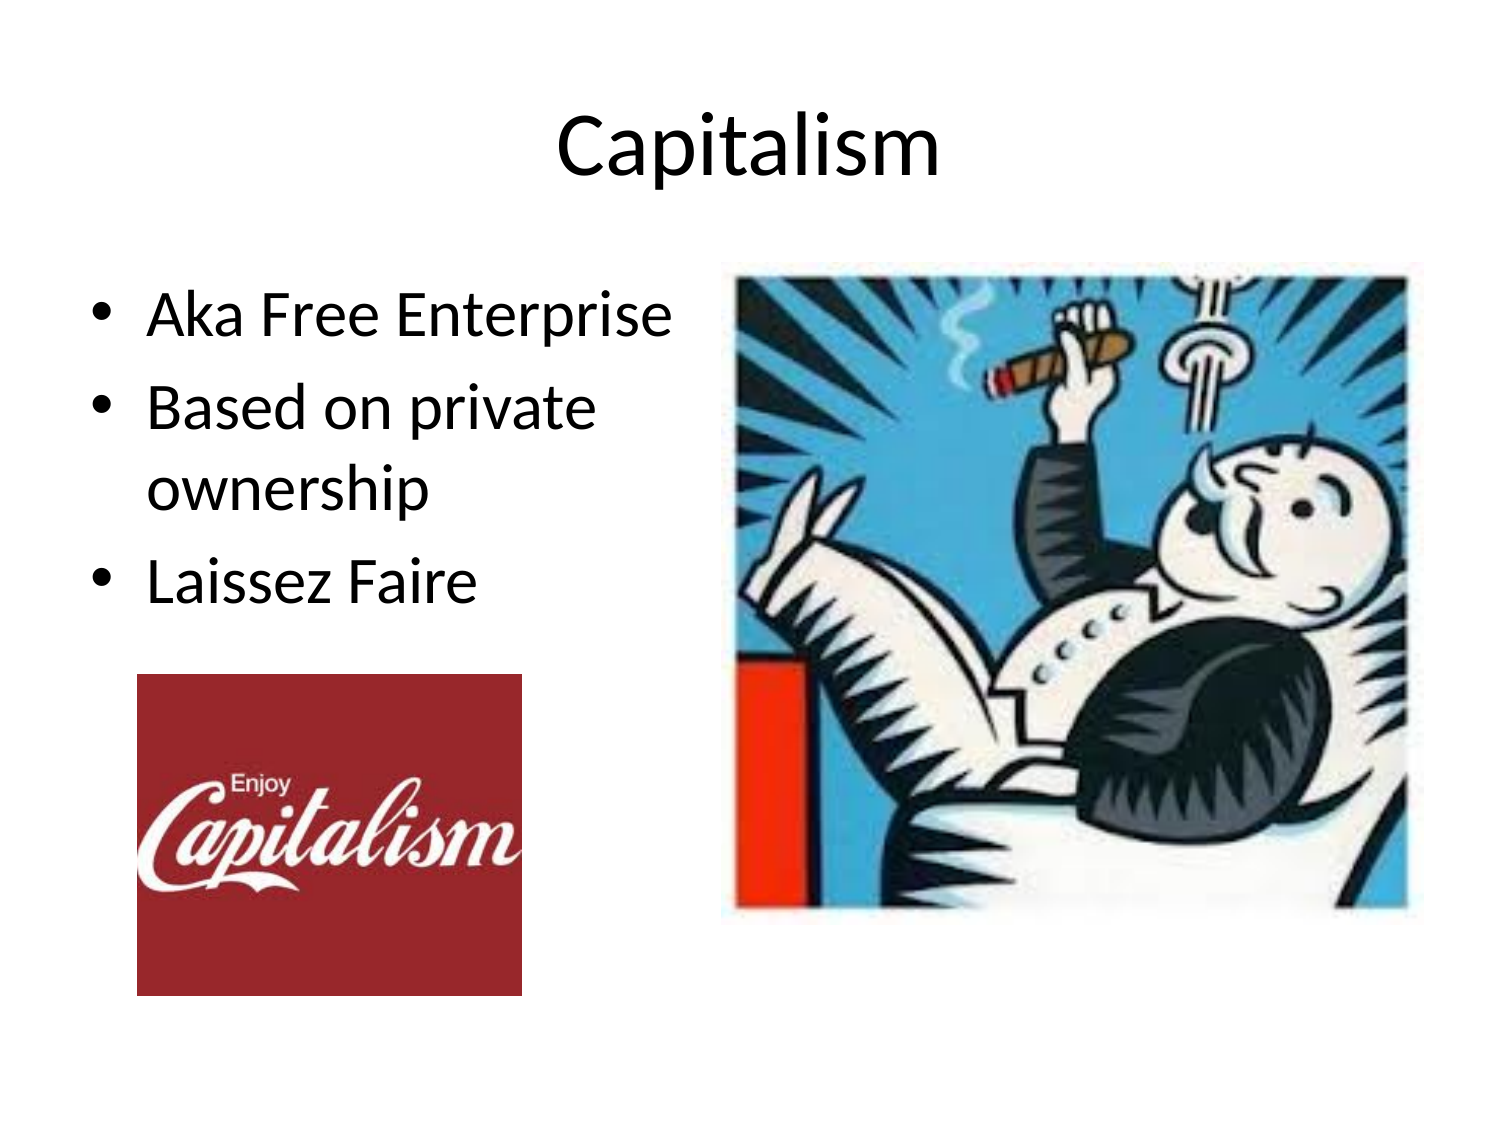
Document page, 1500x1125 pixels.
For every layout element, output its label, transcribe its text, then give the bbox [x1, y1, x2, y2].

picture [137, 674, 523, 996]
title Capitalism [75, 45, 1425, 233]
picture [721, 262, 1424, 926]
list Aka Free Enterprise Based on private ownership Laissez Faire [75, 262, 725, 1005]
